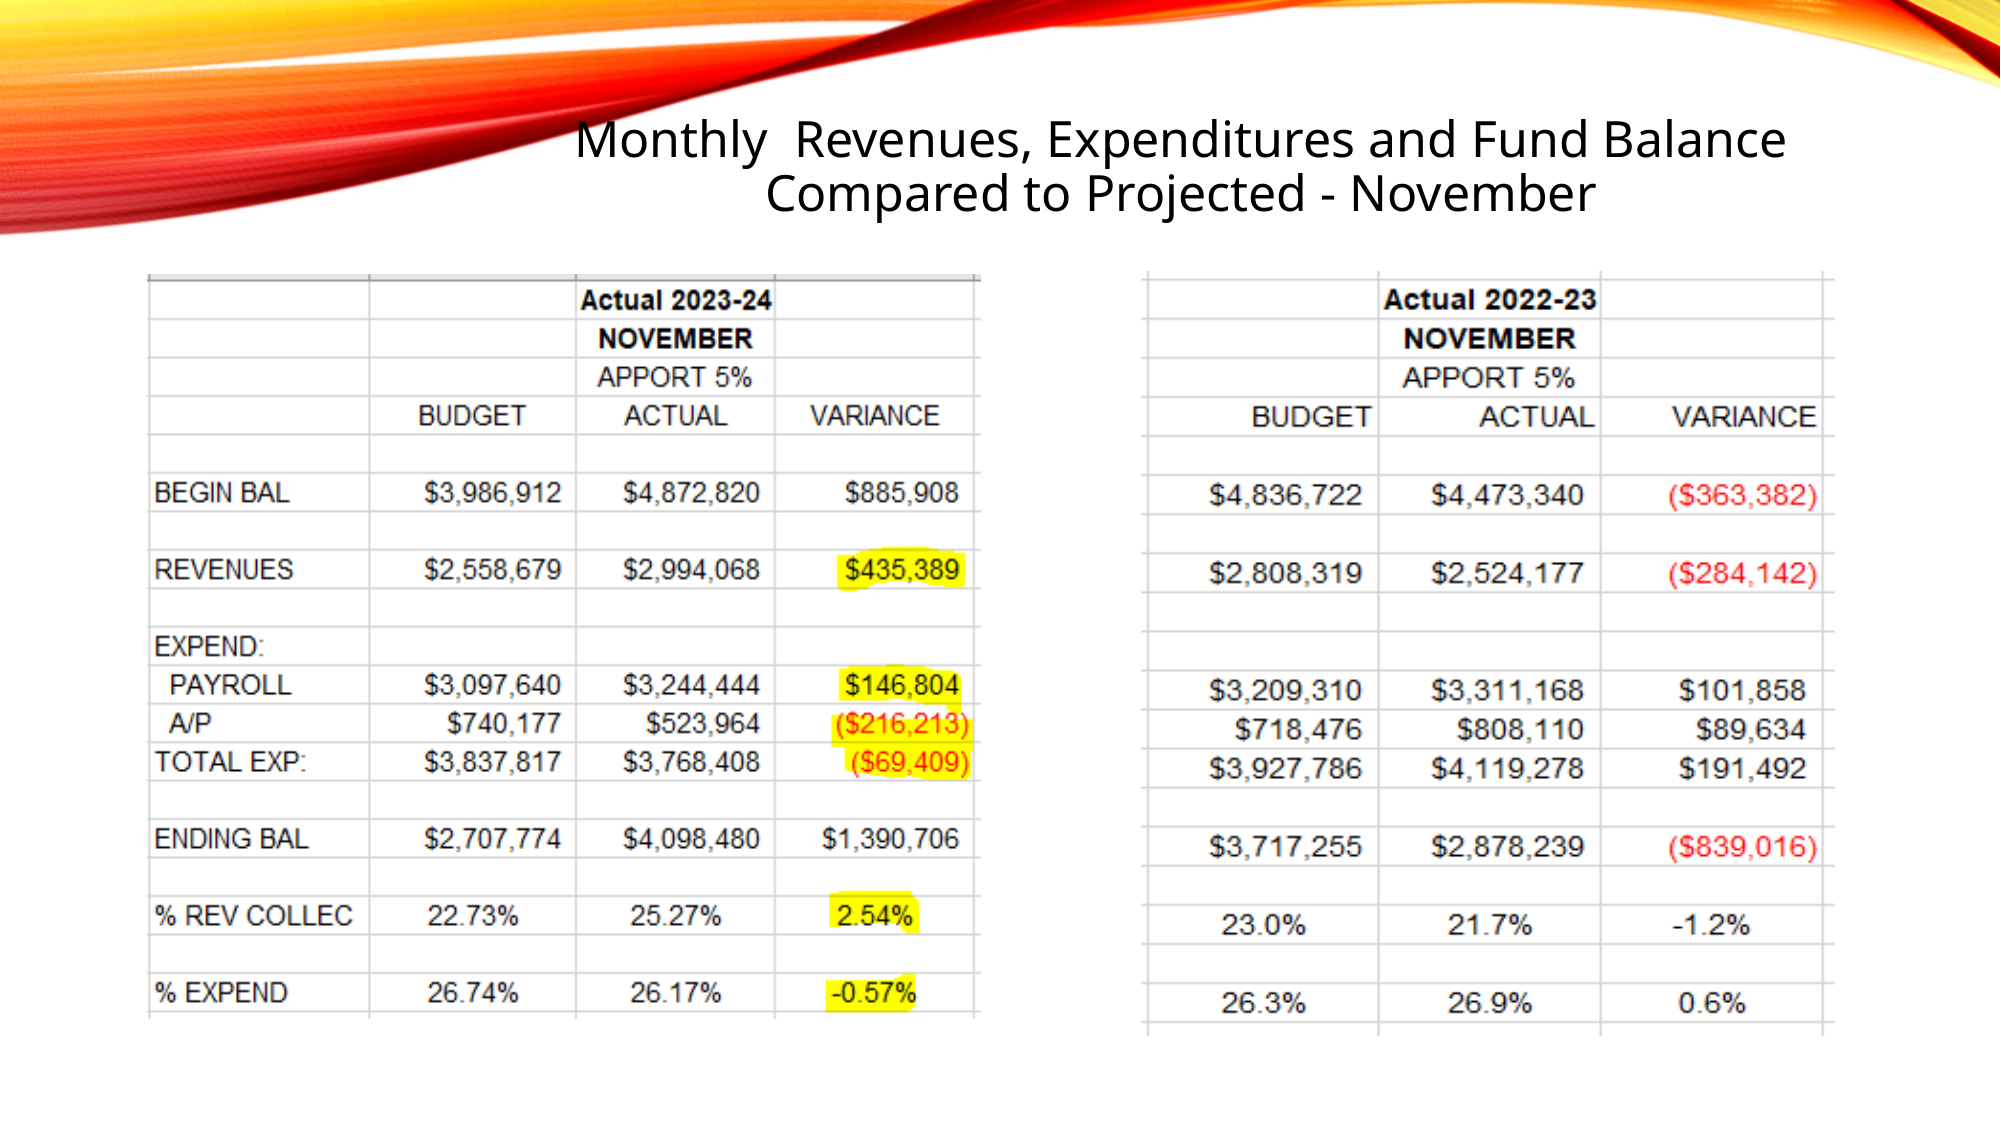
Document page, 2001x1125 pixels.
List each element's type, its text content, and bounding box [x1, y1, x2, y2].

picture [1140, 271, 1835, 1036]
picture [147, 274, 982, 1020]
title Monthly Revenues, Expenditures and Fund Balance Compared to Projected - November [474, 73, 1888, 264]
picture [0, 0, 2000, 237]
